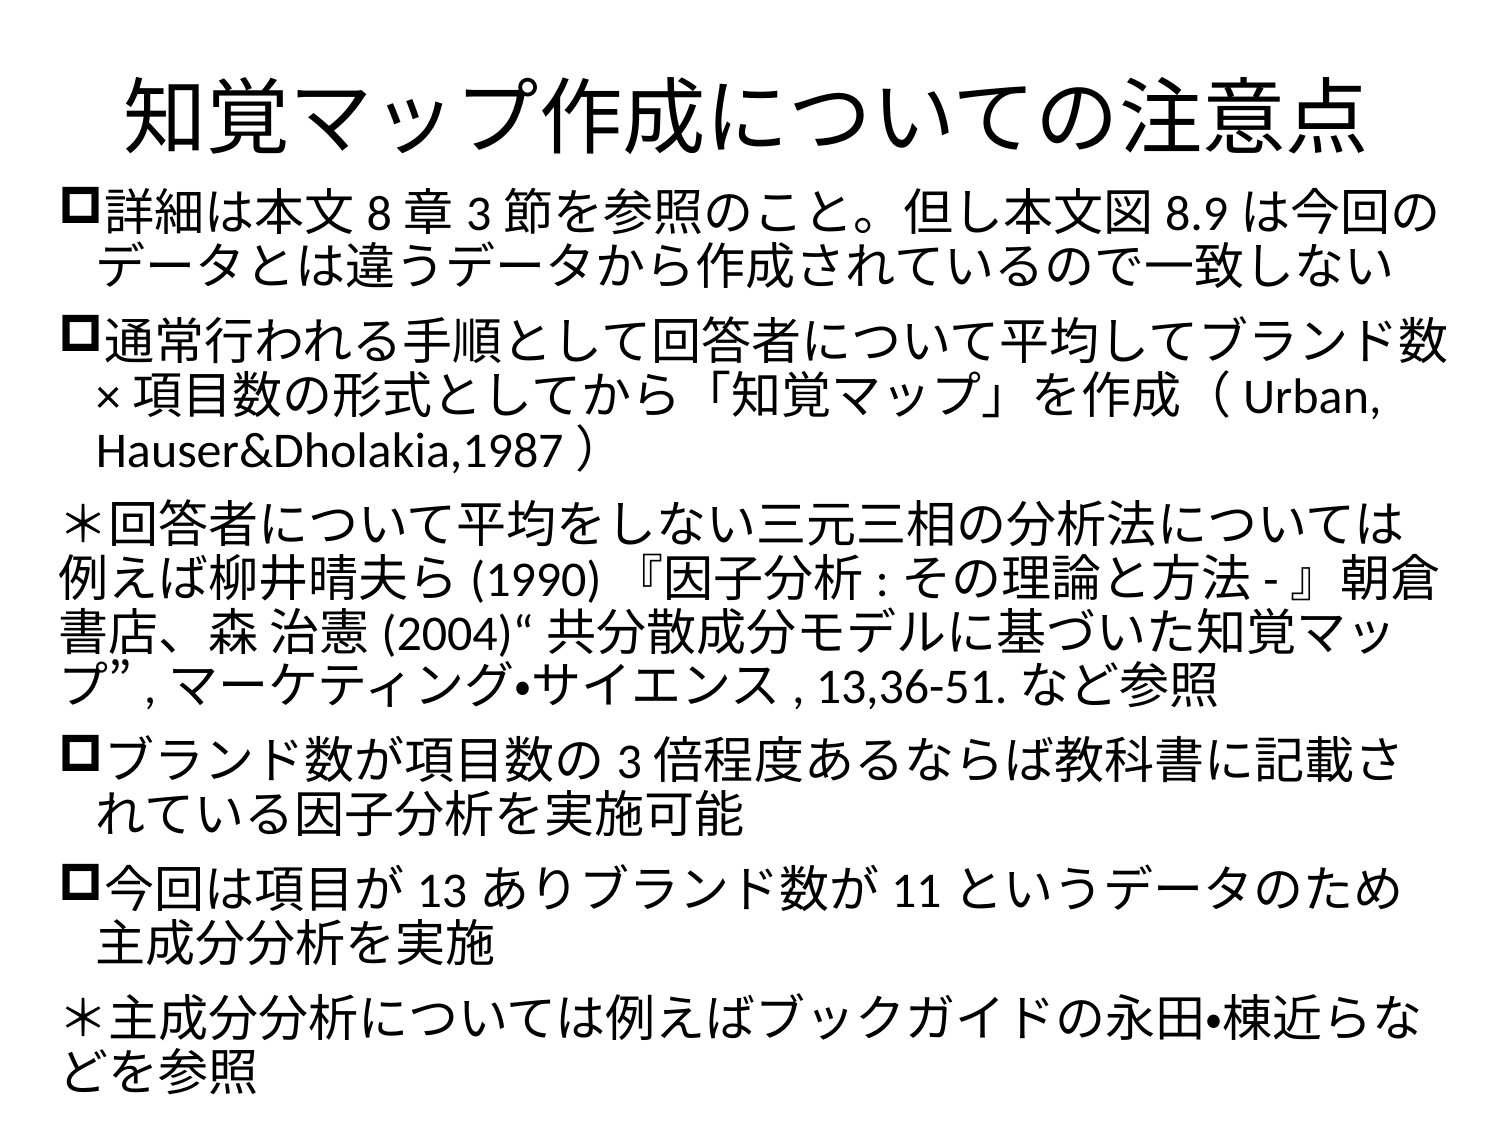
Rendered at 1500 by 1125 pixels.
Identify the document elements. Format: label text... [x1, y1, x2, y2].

list 詳細は本文8章3節を参照のこと。但し本文図8.9は今回のデータとは違うデータから作成されているので一致しない 通常行われる手順として回答者について平均してブランド数×項目数の形式としてから「知覚マップ」を作成（Urban, Hauser&Dholakia,1987） ＊回答者について平均をしない三元三相の分析法については例えば柳井晴夫ら(1990)『因子分析:その理論と方法-』朝倉書店、森 治憲(2004)“共分散成分モデルに基づいた知覚マップ”,マーケティング・サイエンス, 13,36-51.など参照 ブランド数が項目数の3倍程度あるならば教科書に記載されている因子分析を実施可能 今回は項目が13ありブランド数が11というデータのため主成分分析を実施 ＊主成分分析については例えばブックガイドの永田・棟近らなどを参照 [43, 179, 1467, 1076]
title 知覚マップ作成についての注意点 [108, 11, 1402, 179]
